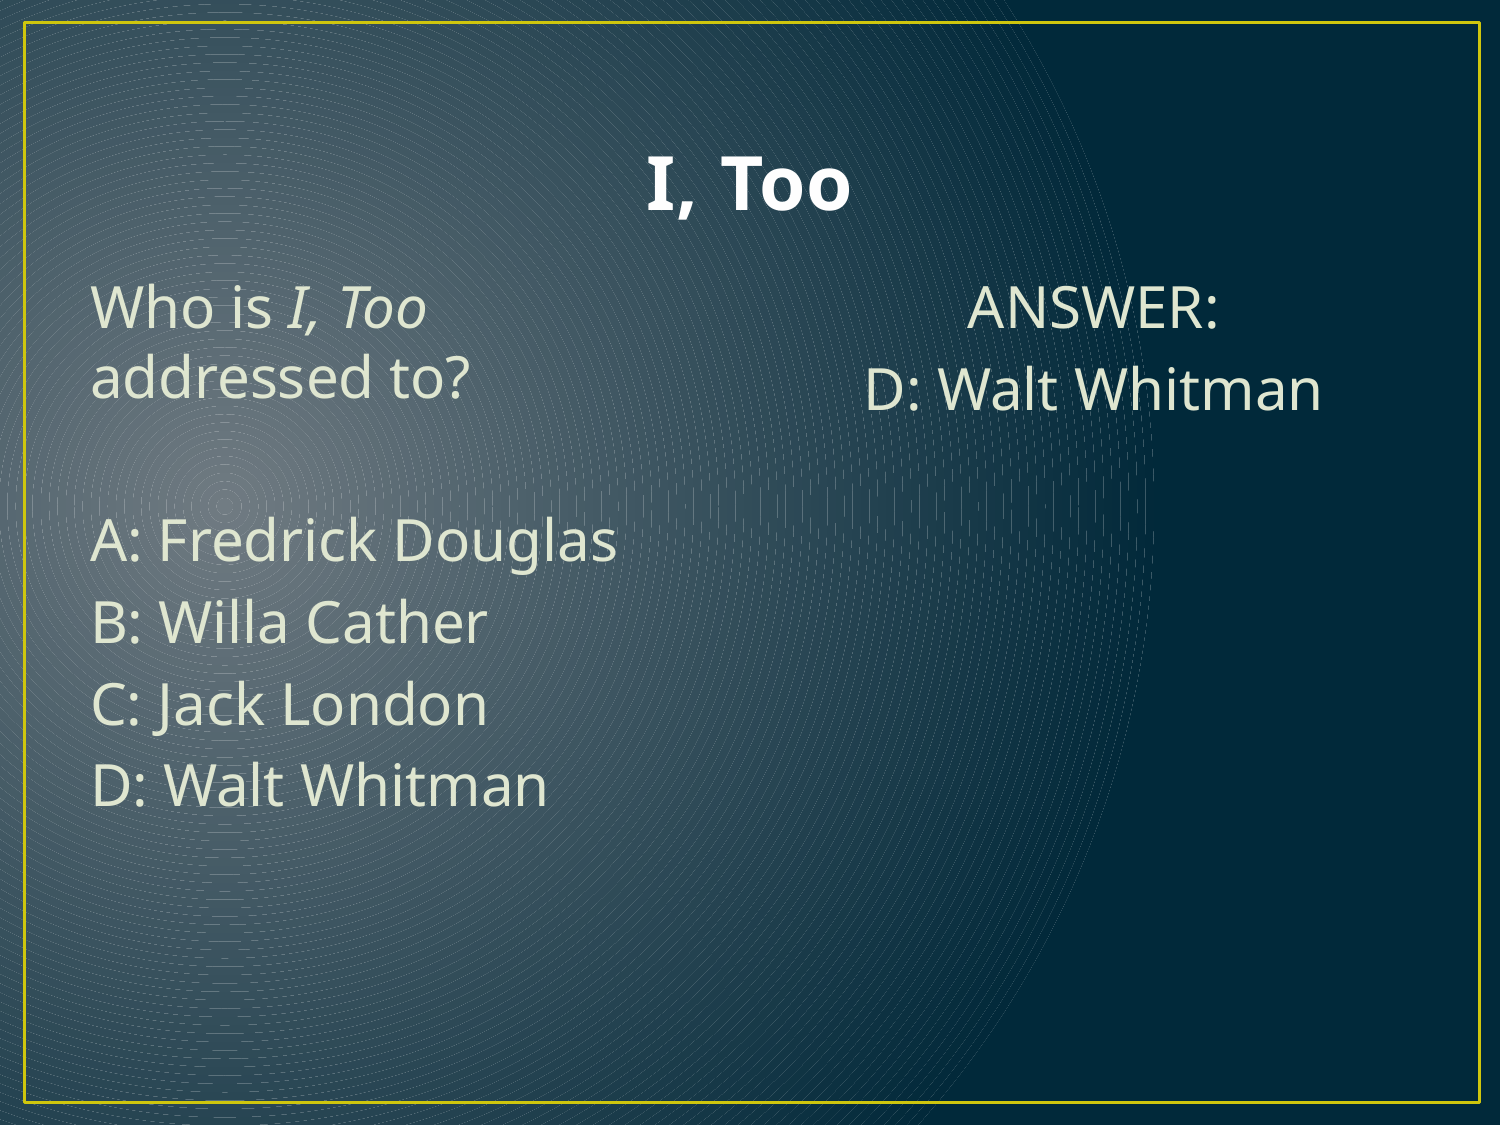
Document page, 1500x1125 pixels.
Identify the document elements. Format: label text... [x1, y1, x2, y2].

list ANSWER: D: Walt Whitman [762, 262, 1425, 1005]
title I, Too [75, 45, 1425, 233]
list Who is I, Too addressed to? A: Fredrick Douglas B: Willa Cather C: Jack London D: Walt Whitman [75, 262, 738, 1005]
